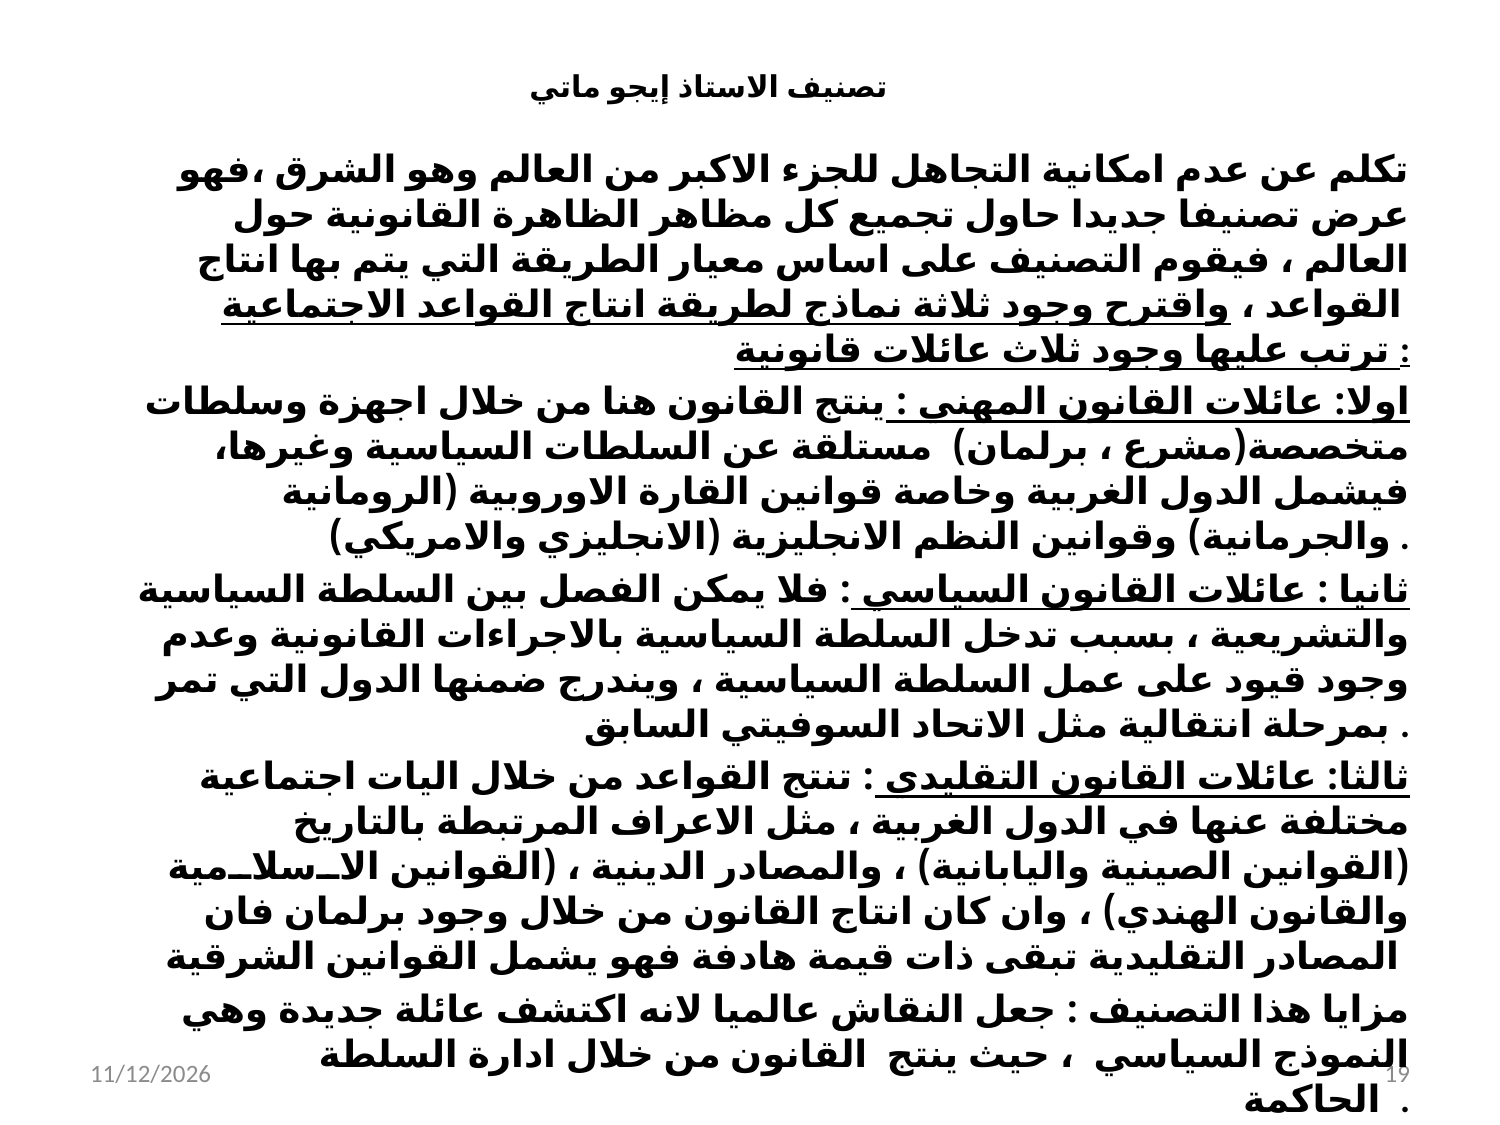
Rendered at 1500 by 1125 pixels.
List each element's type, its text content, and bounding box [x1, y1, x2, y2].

title تصنيف الاستاذ إيجو ماتي [512, 45, 913, 125]
slide_number 19 [1074, 1042, 1425, 1103]
list تكلم عن عدم امكانية التجاهل للجزء الاكبر من العالم وهو الشرق ،فهو عرض تصنيفا جديدا حاول تجميع كل مظاهر الظاهرة القانونية حول العالم ، فيقوم التصنيف على اساس معيار الطريقة التي يتم بها انتاج القواعد ، واقترح وجود ثلاثة نماذج لطريقة انتاج القواعد الاجتماعية ترتب عليها وجود ثلاث عائلات قانونية : اولا: عائلات القانون المهني : ينتج القانون هنا من خلال اجهزة وسلطات متخصصة(مشرع ، برلمان) مستلقة عن السلطات السياسية وغيرها، فيشمل الدول الغربية وخاصة قوانين القارة الاوروبية (الرومانية والجرمانية) وقوانين النظم الانجليزية (الانجليزي والامريكي) . ثانيا : عائلات القانون السياسي : فلا يمكن الفصل بين السلطة السياسية والتشريعية ، بسبب تدخل السلطة السياسية بالاجراءات القانونية وعدم وجود قيود على عمل السلطة السياسية ، ويندرج ضمنها الدول التي تمر بمرحلة انتقالية مثل الاتحاد السوفيتي السابق . ثالثا: عائلات القانون التقليدي : تنتج القواعد من خلال اليات اجتماعية مختلفة عنها في الدول الغربية ، مثل الاعراف المرتبطة بالتاريخ (القوانين الصينية واليابانية) ، والمصادر الدينية ، (القوانين الاسلامية والقانون الهندي) ، وان كان انتاج القانون من خلال وجود برلمان فان المصادر التقليدية تبقى ذات قيمة هادفة فهو يشمل القوانين الشرقية مزايا هذا التصنيف : جعل النقاش عالميا لانه اكتشف عائلة جديدة وهي النموذج السياسي ، حيث ينتج القانون من خلال ادارة السلطة الحاكمة . انتقاده : غير مقنع خصوصا فيما يتعلق بعدم تمييزه بين النظم التي تندرج في النموذج المهني (القانون الانجليزي والقانون اللاتيني ، الروماني والجرماني ) على الرغم من وجود اختلافات جوهرية فيما بينها . [75, 137, 1425, 1025]
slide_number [75, 1042, 425, 1103]
